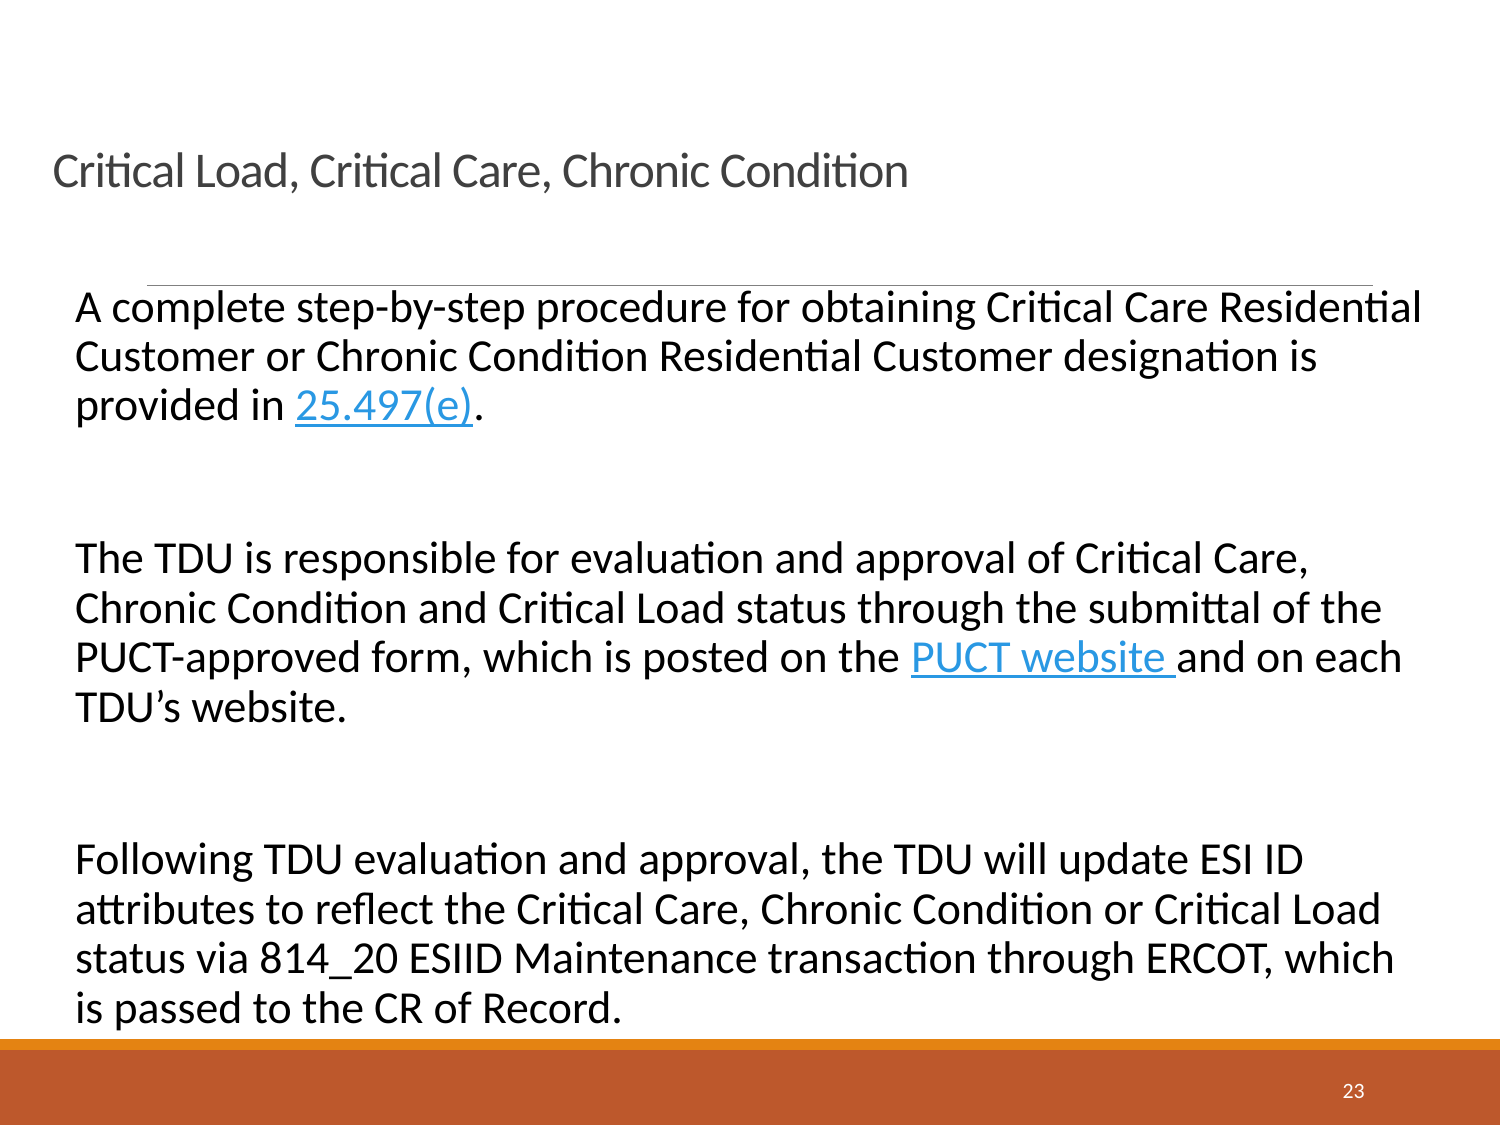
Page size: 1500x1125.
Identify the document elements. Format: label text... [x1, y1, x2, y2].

list A complete step-by-step procedure for obtaining Critical Care Residential Customer or Chronic Condition Residential Customer designation is provided in 25.497(e). The TDU is responsible for evaluation and approval of Critical Care, Chronic Condition and Critical Load status through the submittal of the PUCT-approved form, which is posted on the PUCT website and on each TDU’s website. Following TDU evaluation and approval, the TDU will update ESI ID attributes to reflect the Critical Care, Chronic Condition or Critical Load status via 814_20 ESIID Maintenance transaction through ERCOT, which is passed to the CR of Record. [75, 275, 1425, 1048]
slide_number 23 [1218, 1059, 1380, 1120]
title Critical Load, Critical Care, Chronic Condition [37, 99, 1475, 205]
